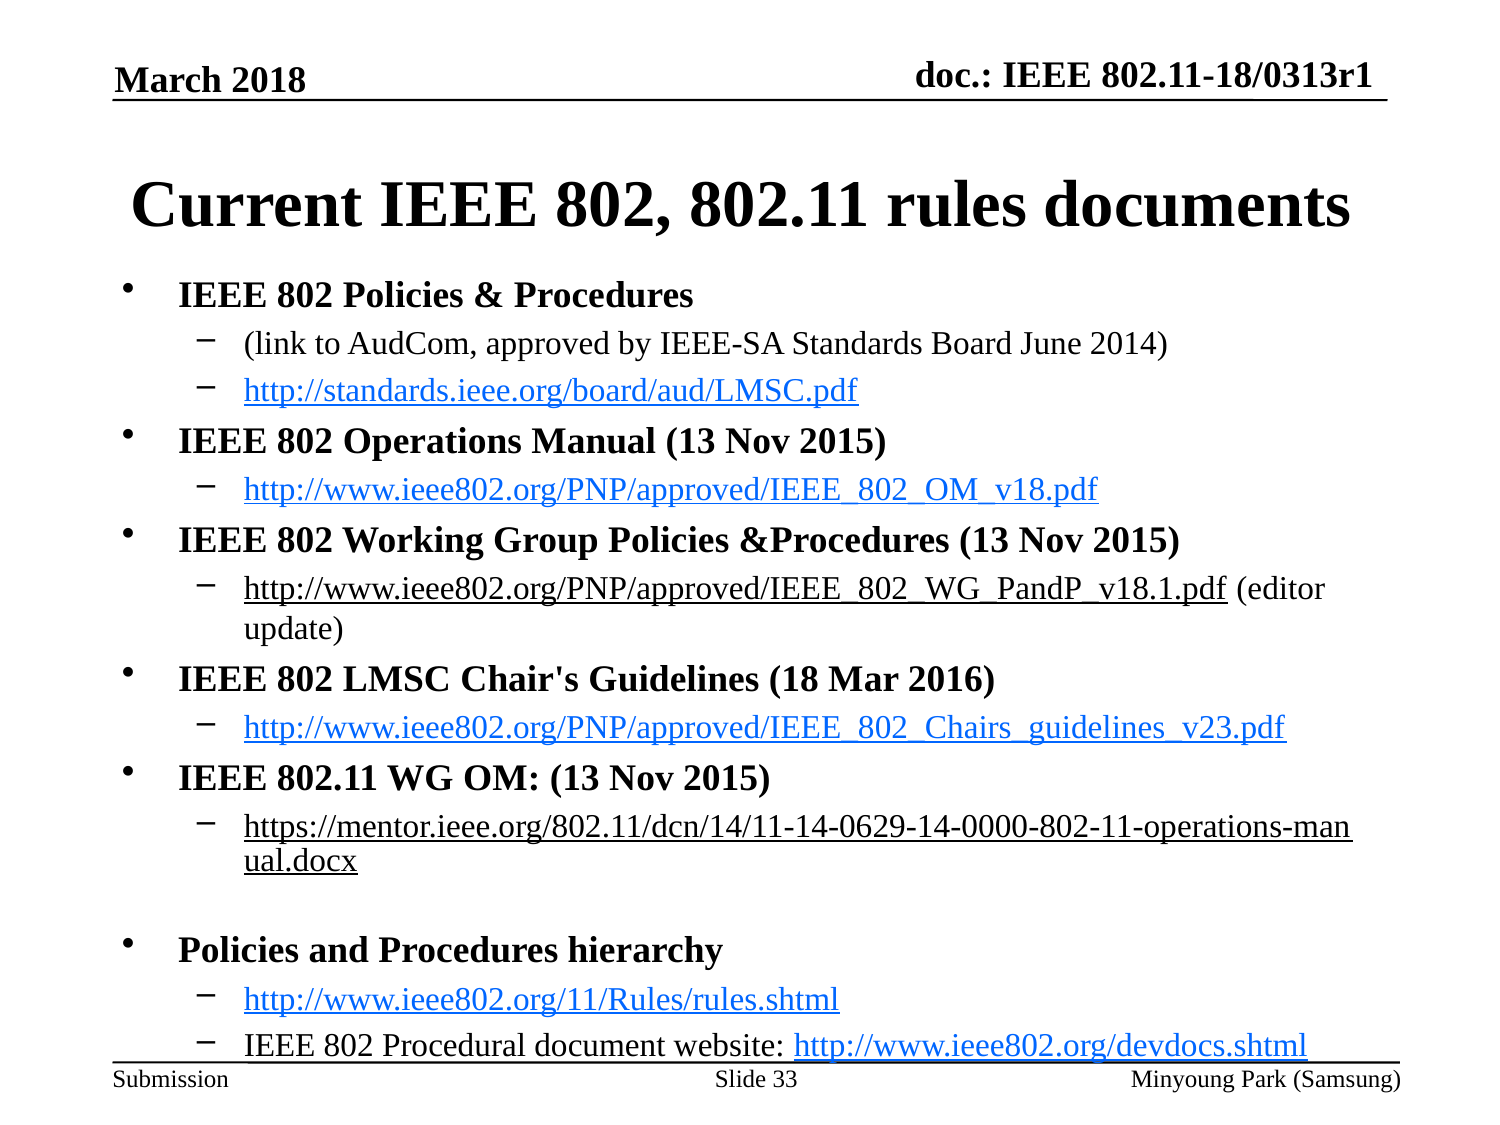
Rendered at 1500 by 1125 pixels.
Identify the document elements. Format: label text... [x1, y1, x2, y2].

list IEEE 802 Policies & Procedures (link to AudCom, approved by IEEE-SA Standards Board June 2014) http://standards.ieee.org/board/aud/LMSC.pdf IEEE 802 Operations Manual (13 Nov 2015) http://www.ieee802.org/PNP/approved/IEEE_802_OM_v18.pdf IEEE 802 Working Group Policies &Procedures (13 Nov 2015) http://www.ieee802.org/PNP/approved/IEEE_802_WG_PandP_v18.1.pdf (editor update) IEEE 802 LMSC Chair's Guidelines (18 Mar 2016) http://www.ieee802.org/PNP/approved/IEEE_802_Chairs_guidelines_v23.pdf IEEE 802.11 WG OM: (13 Nov 2015) https://mentor.ieee.org/802.11/dcn/14/11-14-0629-14-0000-802-11-operations-manual.docx Policies and Procedures hierarchy http://www.ieee802.org/11/Rules/rules.shtml IEEE 802 Procedural document website: http://www.ieee802.org/devdocs.shtml [106, 262, 1382, 938]
slide_number Slide 33 [712, 1061, 800, 1093]
footer Minyoung Park (Samsung) [949, 1061, 1402, 1093]
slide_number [114, 54, 335, 101]
title Current IEEE 802, 802.11 rules documents [112, 112, 1388, 288]
